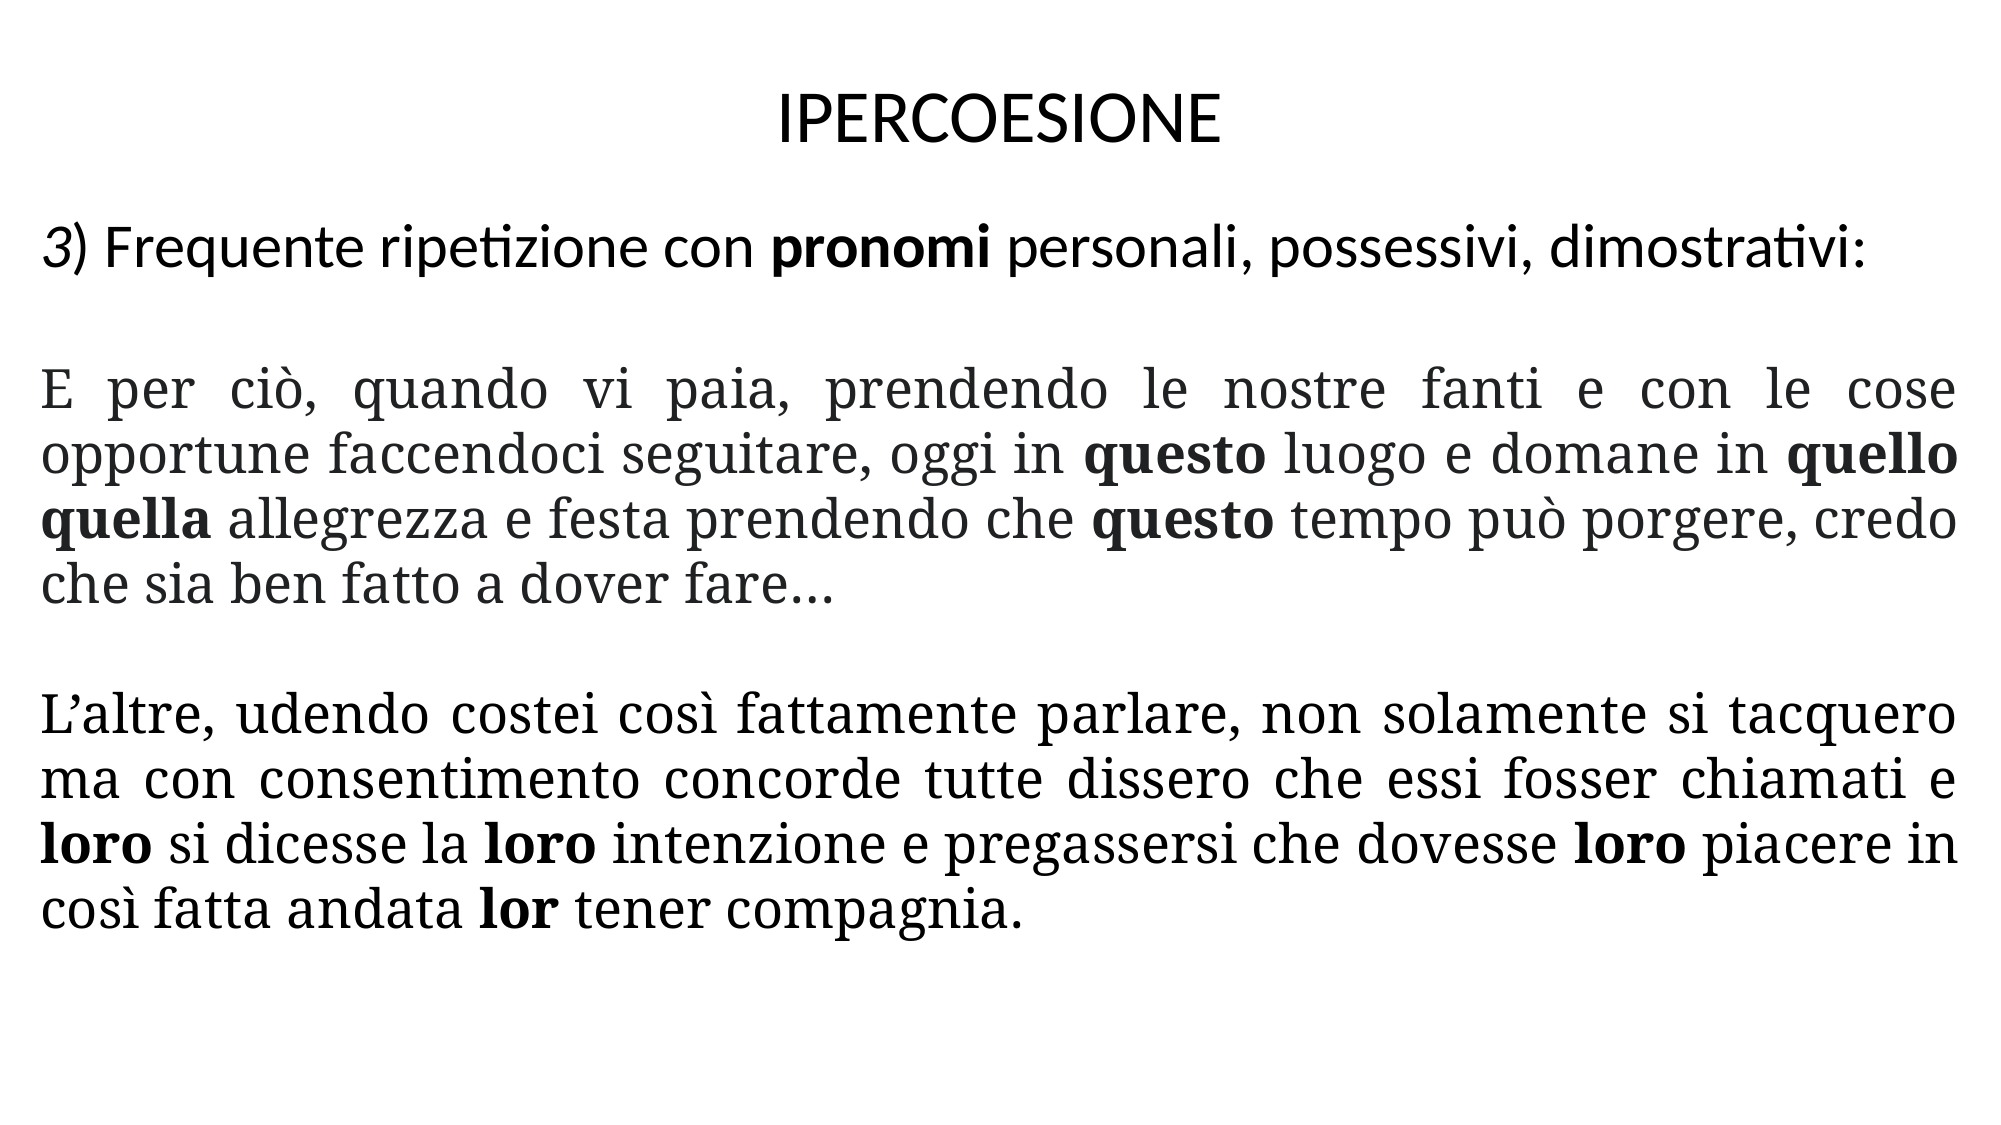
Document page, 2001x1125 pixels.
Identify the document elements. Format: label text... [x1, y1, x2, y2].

text_box IPERCOESIONE [53, 60, 1947, 166]
text_box 3) Frequente ripetizione con pronomi personali, possessivi, dimostrativi: E per ciò, quando vi paia, prendendo le nostre fanti e con le cose opportune faccendoci seguitare, oggi in questo luogo e domane in quello quella allegrezza e festa prendendo che questo tempo può porgere, credo che sia ben fatto a dover fare… L’altre, udendo costei così fattamente parlare, non solamente si tacquero ma con consentimento concorde tutte dissero che essi fosser chiamati e loro si dicesse la loro intenzione e pregassersi che dovesse loro piacere in così fatta andata lor tener compagnia. [25, 197, 1975, 947]
